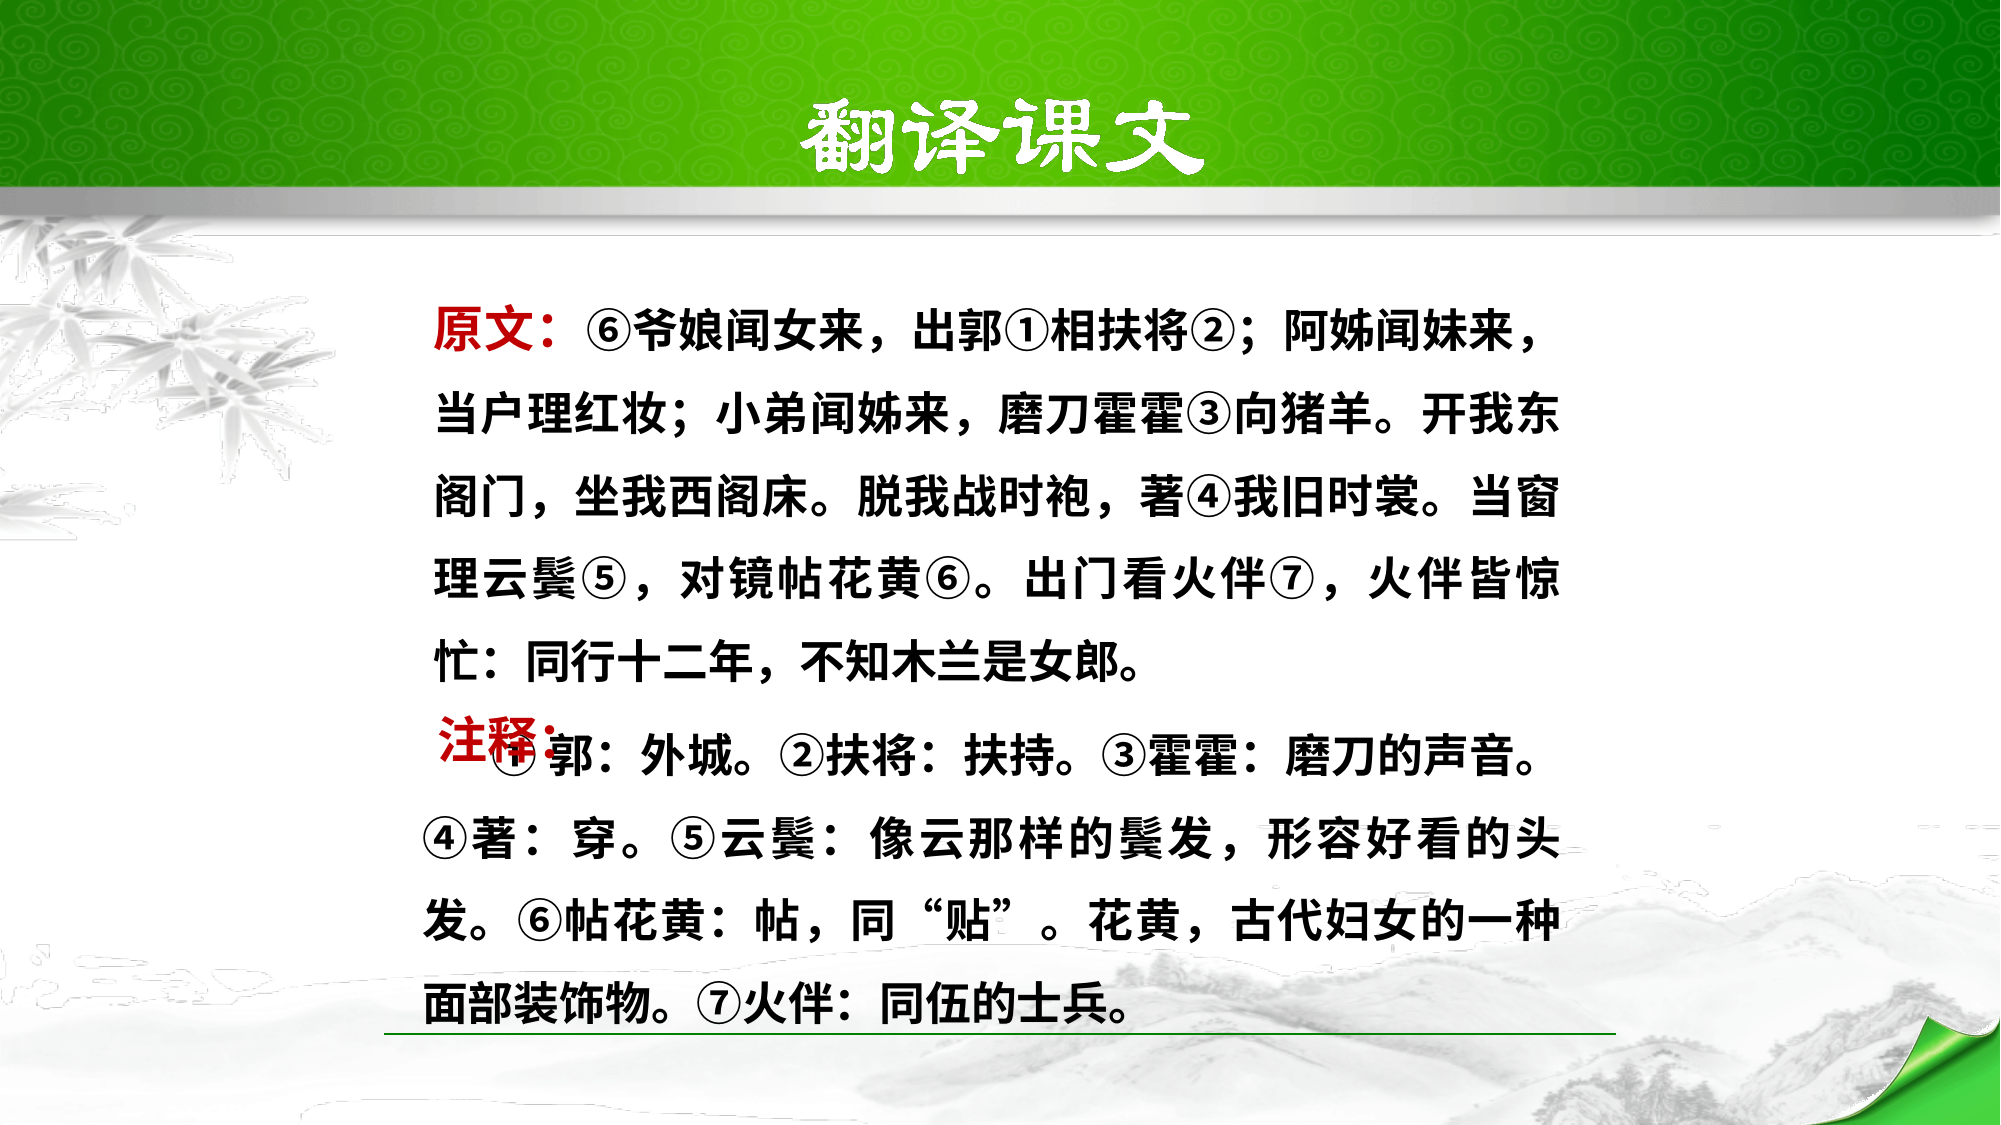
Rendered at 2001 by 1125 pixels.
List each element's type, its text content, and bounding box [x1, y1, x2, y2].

picture [0, 0, 2000, 570]
text_box ①郭：外城。②扶将：扶持。③霍霍：磨刀的声音。④著：穿。⑤云鬓：像云那样的鬓发，形容好看的头发。⑥帖花黄：帖，同“贴”。花黄，古代妇女的一种面部装饰物。⑦火伴：同伍的士兵。 [407, 684, 1576, 776]
text_box 原文：⑥爷娘闻女来，出郭①相扶将②；阿姊闻妹来，当户理红妆；小弟闻姊来，磨刀霍霍③向猪羊。开我东阁门，坐我西阁床。脱我战时袍，著④我旧时裳。当窗理云鬓⑤，对镜帖花黄⑥。出门看火伴⑦，火伴皆惊忙：同行十二年，不知木兰是女郎。 [418, 581, 1576, 684]
text_box 注释： [422, 700, 614, 776]
picture [0, 779, 2000, 1125]
